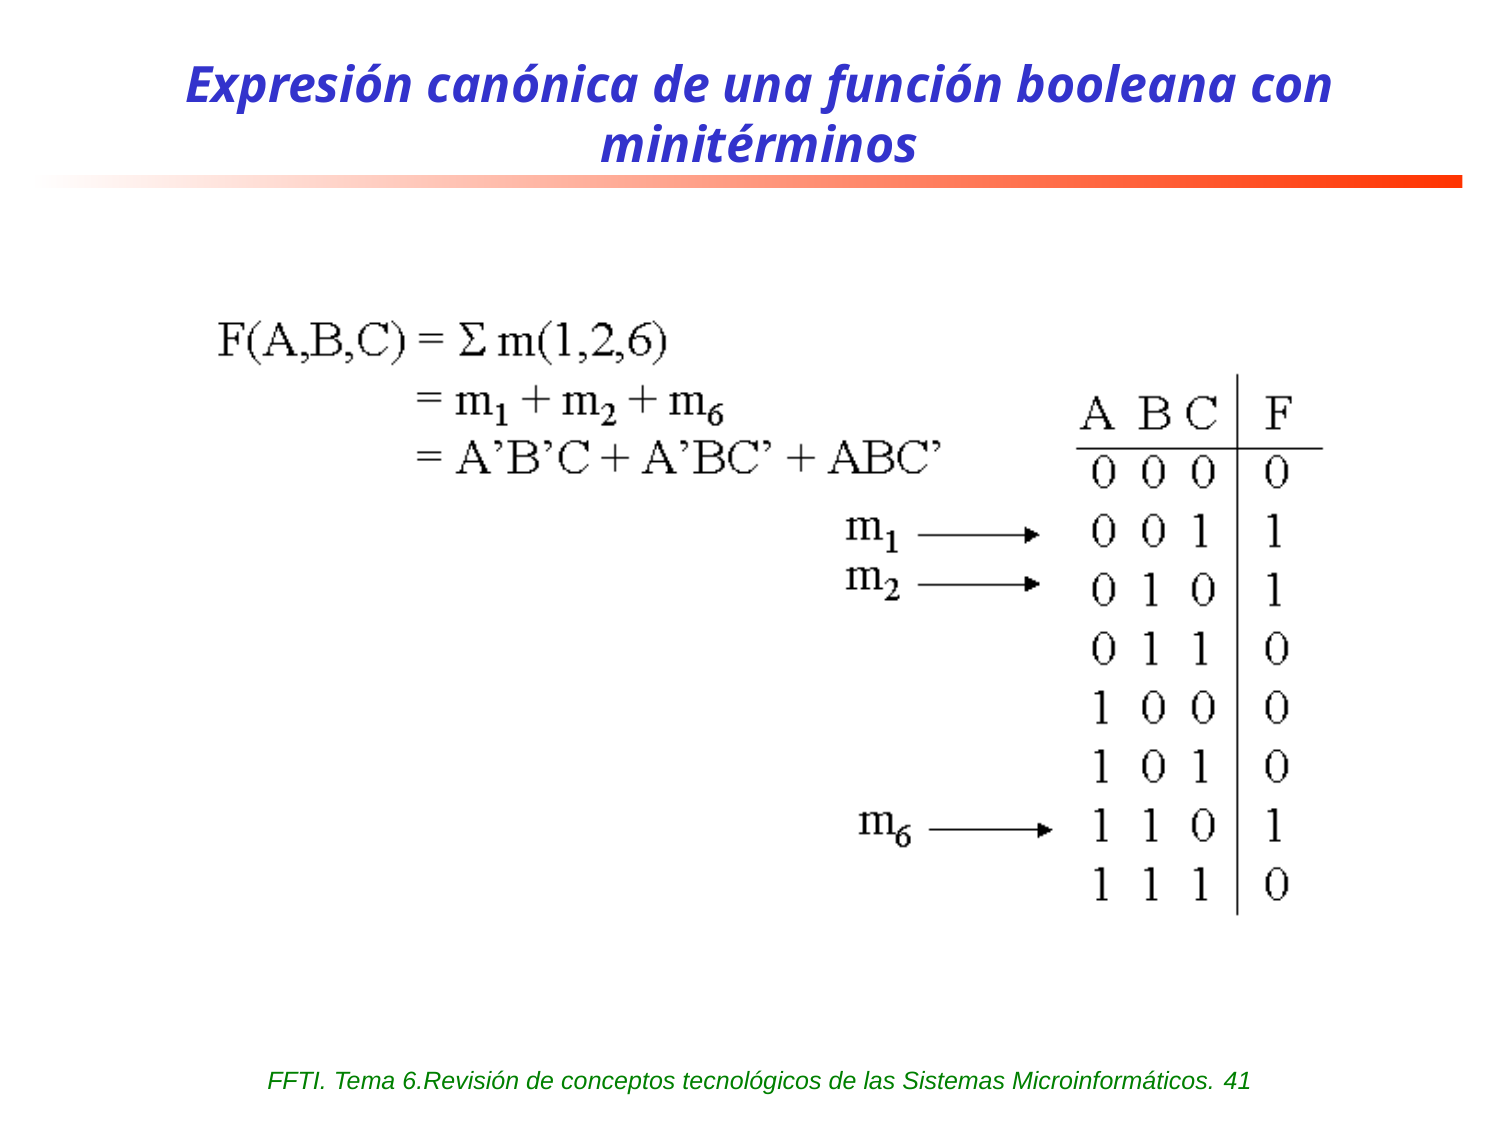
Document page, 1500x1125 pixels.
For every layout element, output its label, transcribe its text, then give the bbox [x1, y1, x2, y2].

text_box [759, 176, 763, 187]
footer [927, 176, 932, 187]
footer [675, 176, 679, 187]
footer FFTI. Tema 6.Revisión de conceptos tecnológicos de las Sistemas Microinformáticos. 41 [68, 1056, 1451, 1103]
picture [171, 288, 1327, 934]
title Expresión canónica de una función booleana con minitérminos [68, 49, 1451, 176]
table_cell 1 [843, 176, 847, 187]
